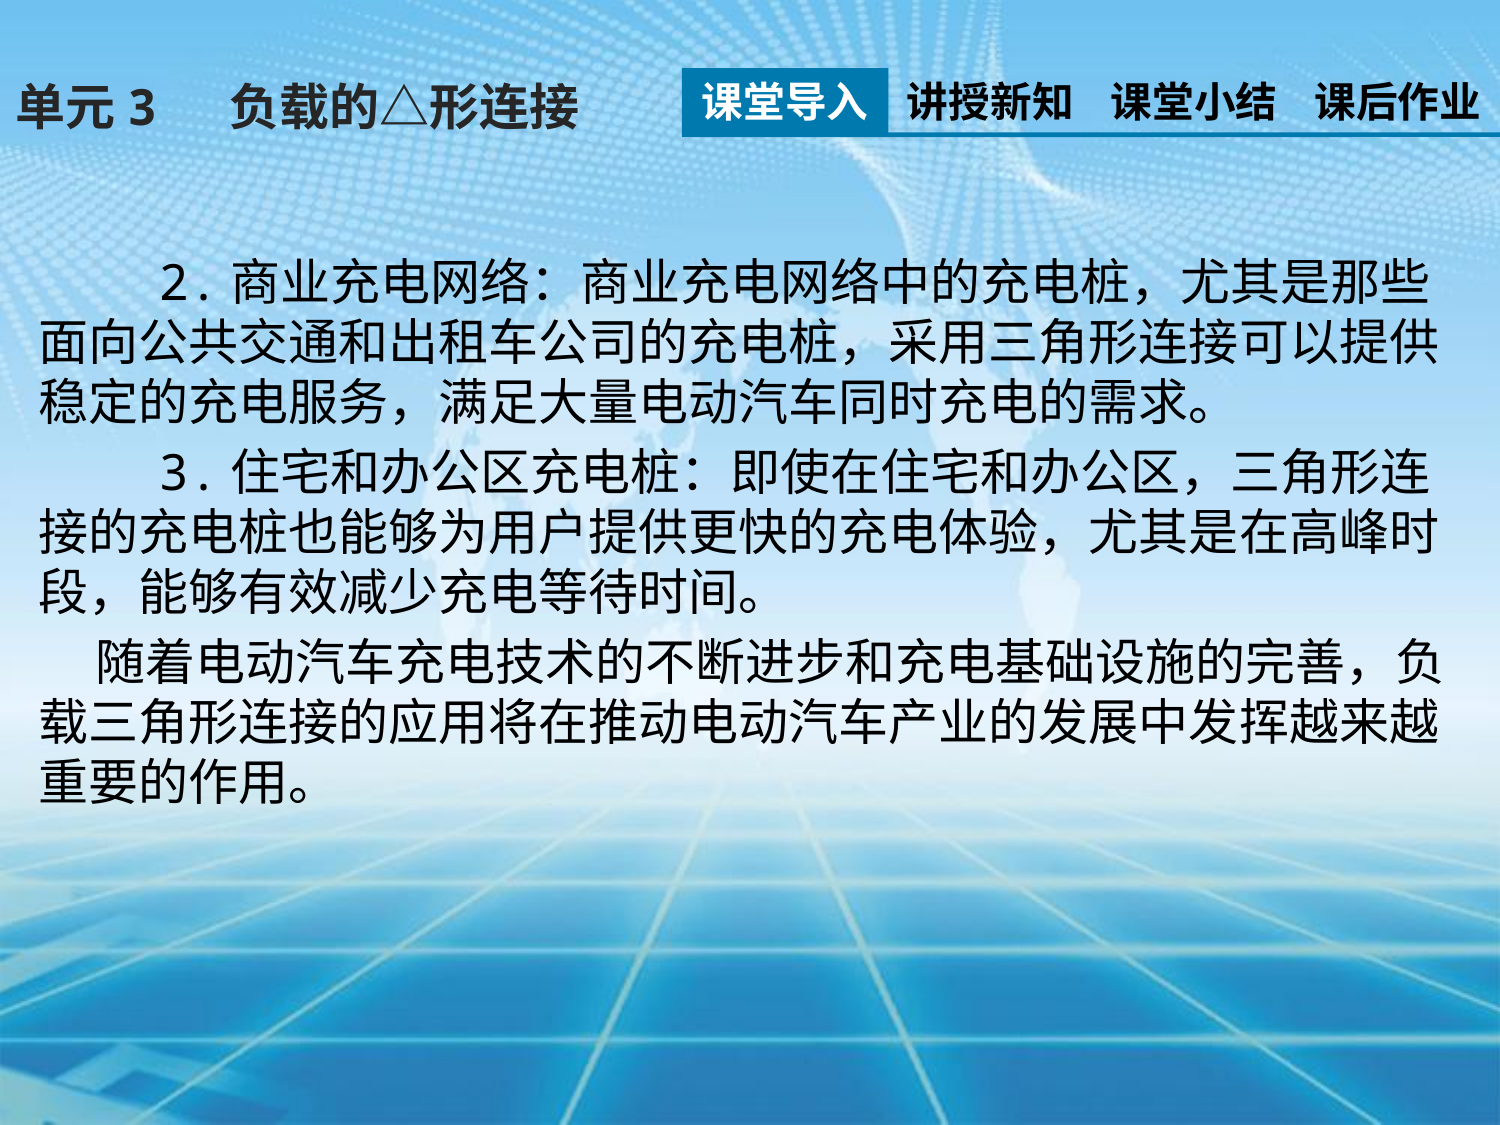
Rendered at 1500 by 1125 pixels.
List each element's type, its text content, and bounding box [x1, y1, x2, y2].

text_box 2.商业充电网络：商业充电网络中的充电桩，尤其是那些面向公共交通和出租车公司的充电桩，采用三角形连接可以提供稳定的充电服务，满足大量电动汽车同时充电的需求。 3.住宅和办公区充电桩：即使在住宅和办公区，三角形连接的充电桩也能够为用户提供更快的充电体验，尤其是在高峰时段，能够有效减少充电等待时间。 随着电动汽车充电技术的不断进步和充电基础设施的完善，负载三角形连接的应用将在推动电动汽车产业的发展中发挥越来越重要的作用。 [23, 243, 1477, 911]
picture [0, 0, 1500, 1125]
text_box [1, 67, 1500, 144]
